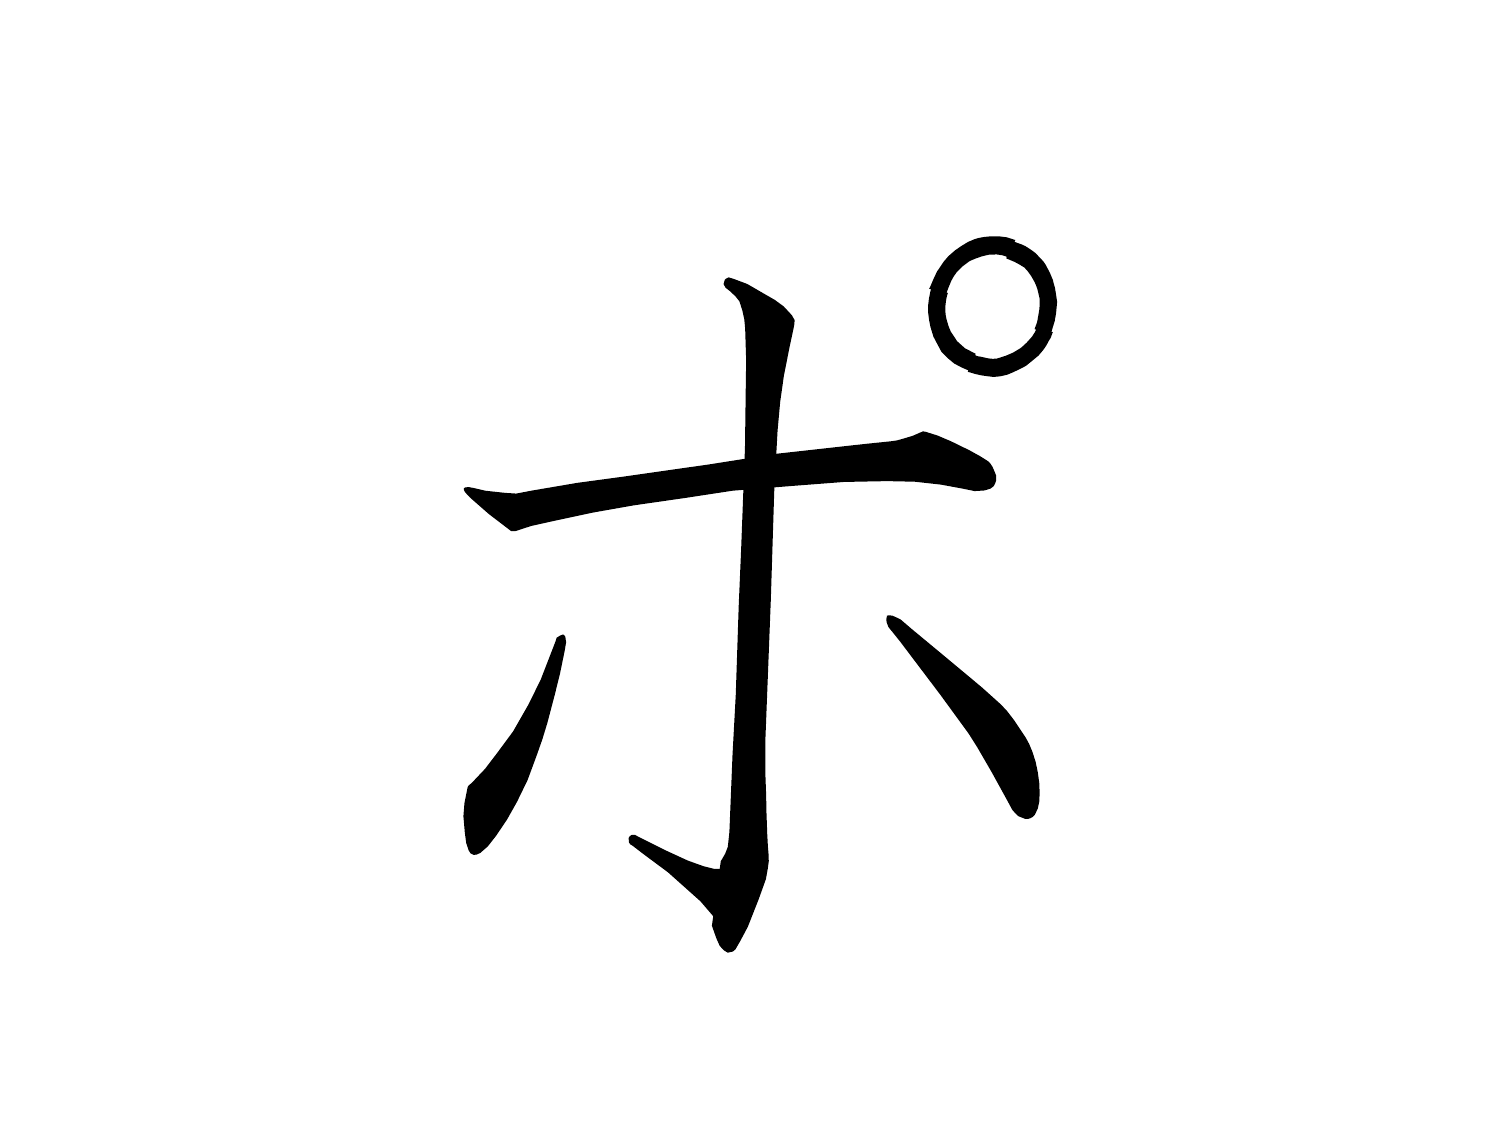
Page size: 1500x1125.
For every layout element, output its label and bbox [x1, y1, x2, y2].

text_box [927, 234, 1018, 297]
text_box [626, 832, 737, 944]
text_box [884, 613, 1042, 822]
text_box [461, 457, 742, 534]
text_box [461, 632, 569, 858]
text_box [709, 275, 797, 955]
text_box [965, 324, 1055, 380]
text_box [777, 429, 999, 494]
text_box [1004, 239, 1060, 331]
text_box [925, 291, 978, 372]
